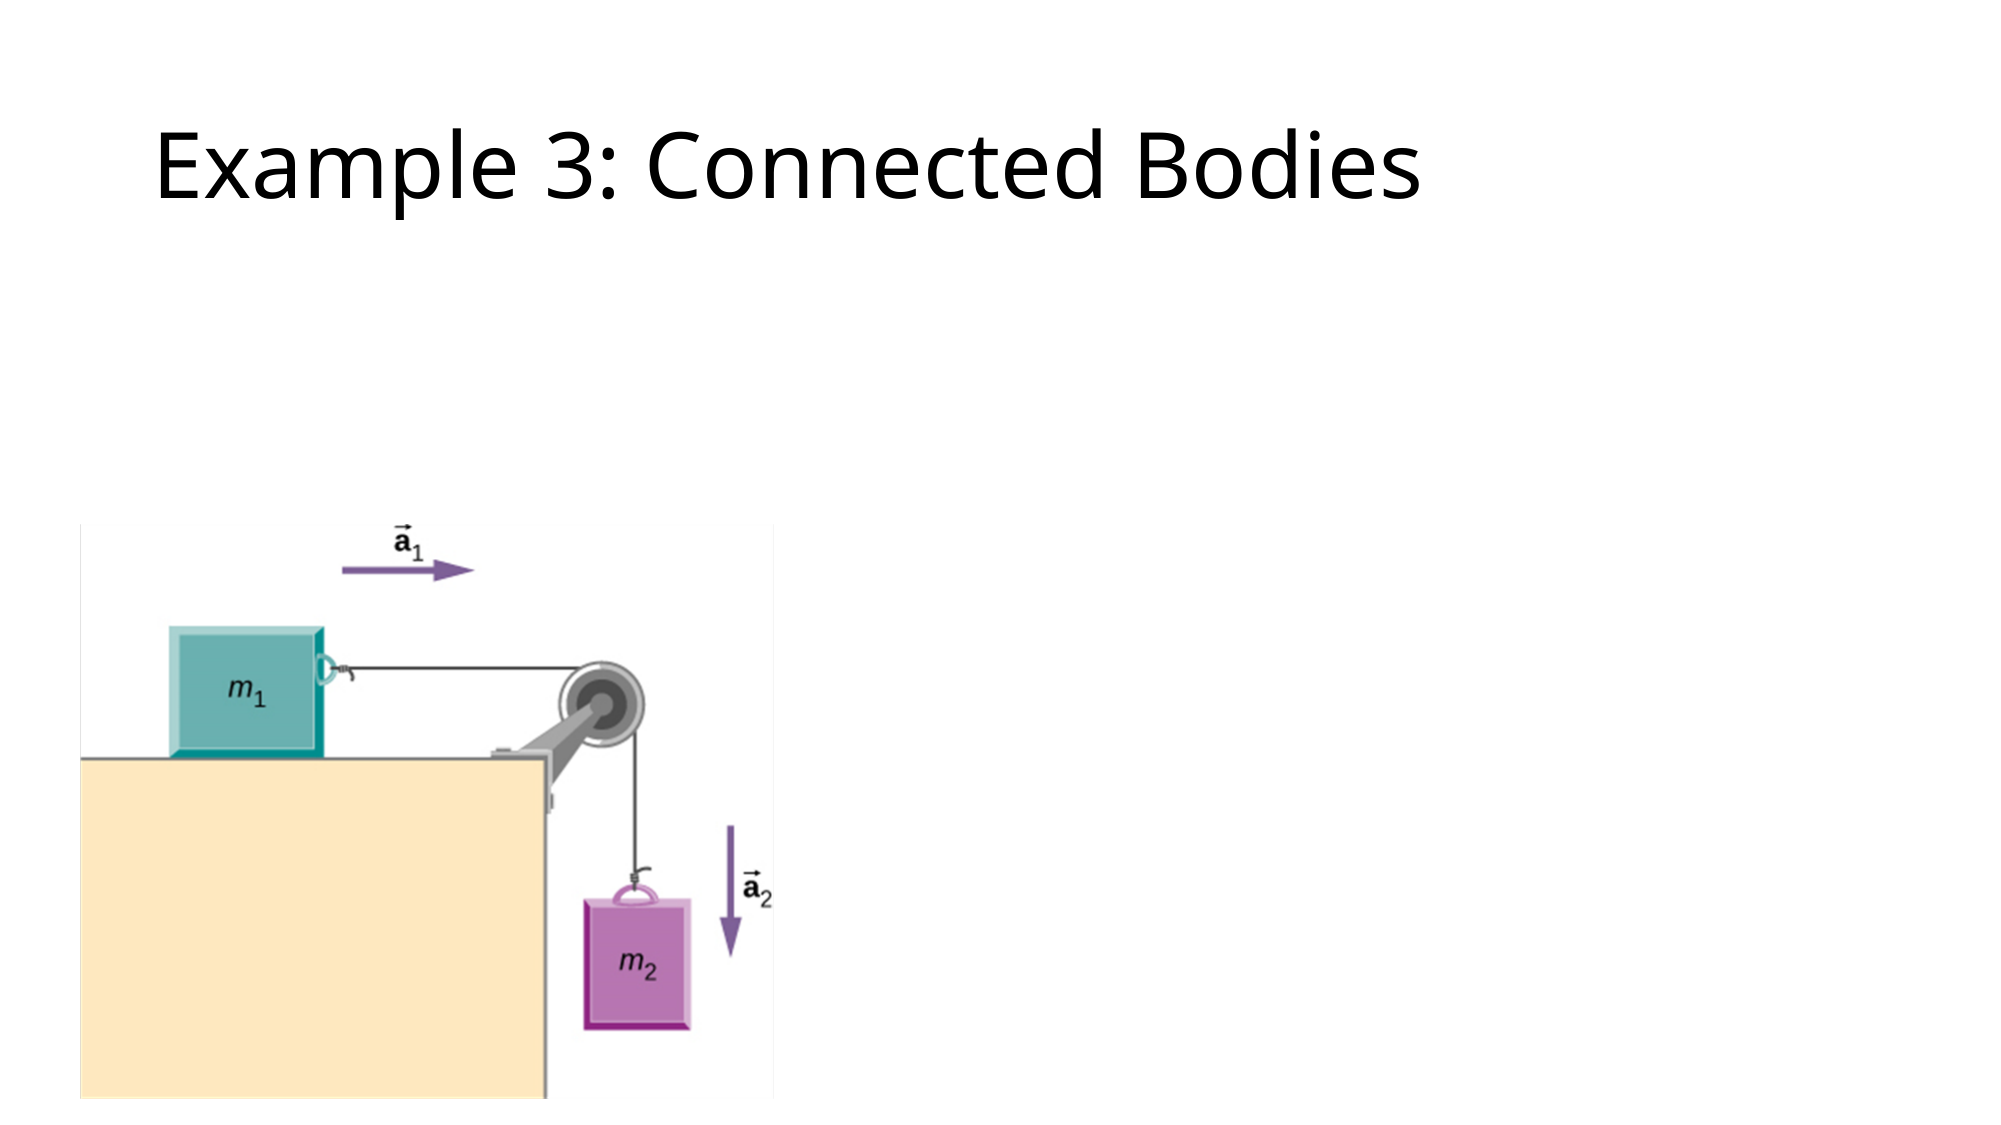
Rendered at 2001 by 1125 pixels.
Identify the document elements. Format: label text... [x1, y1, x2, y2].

title Example 3: Connected Bodies [137, 59, 1863, 278]
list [0, 524, 1089, 1099]
